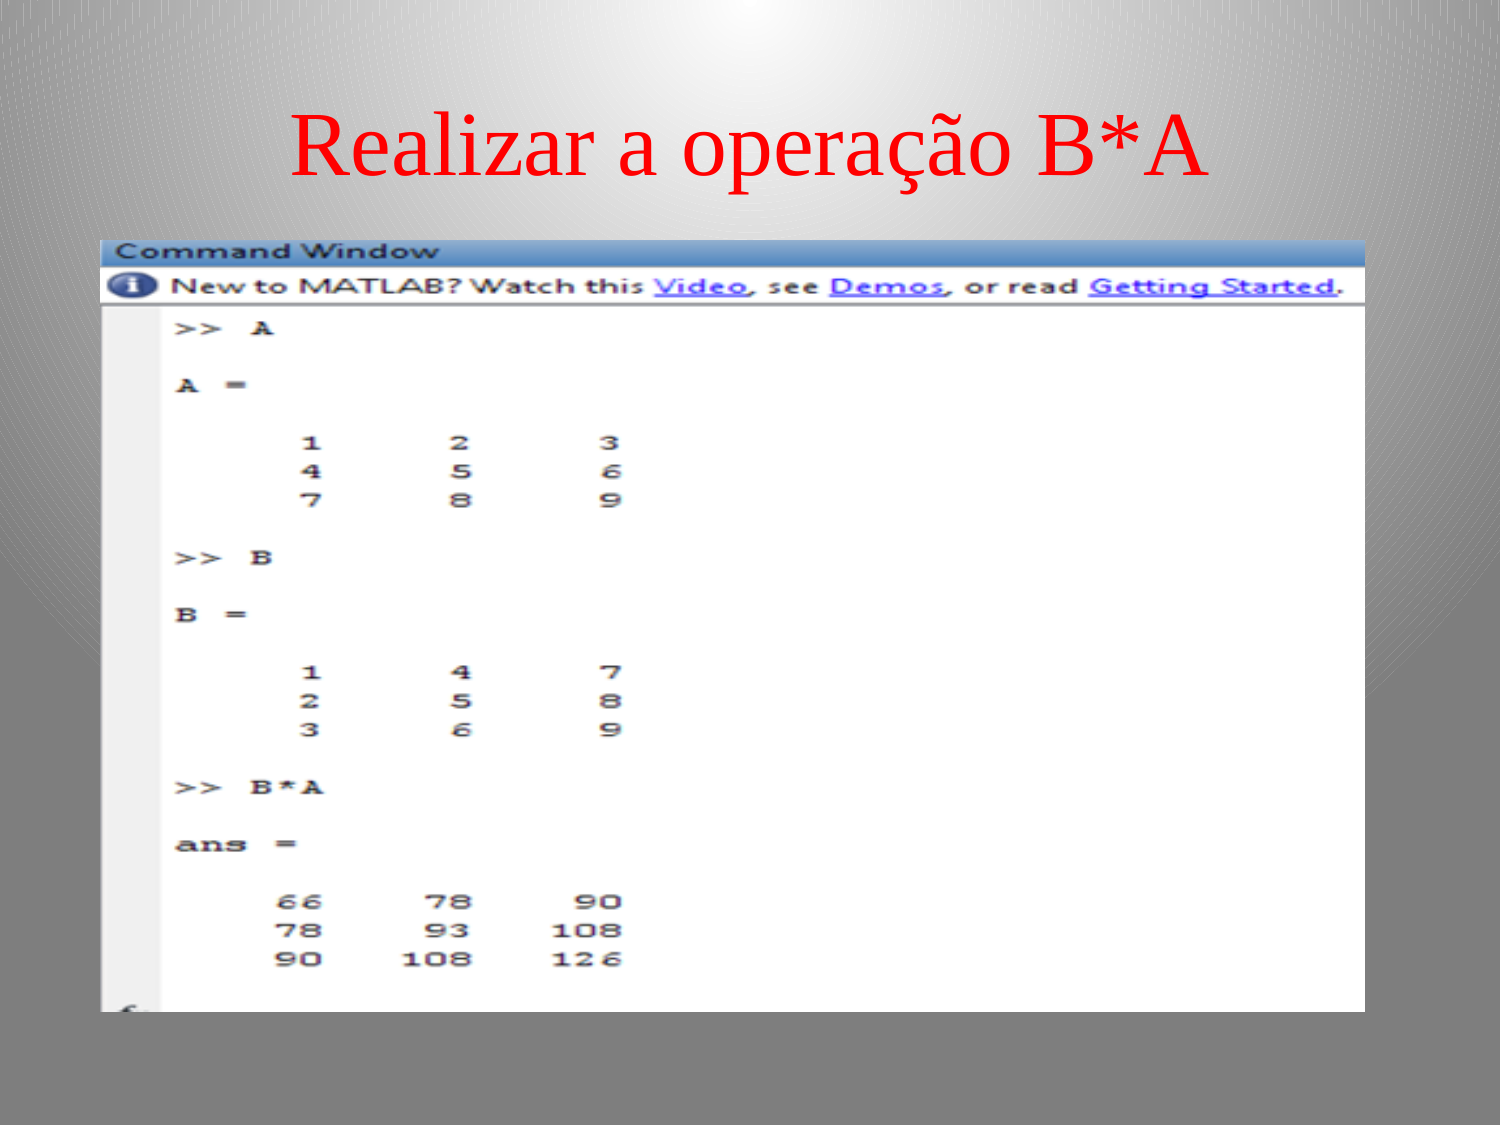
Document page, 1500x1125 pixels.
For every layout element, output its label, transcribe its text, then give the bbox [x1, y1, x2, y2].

title Realizar a operação B*A [75, 45, 1425, 233]
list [100, 239, 1365, 1012]
